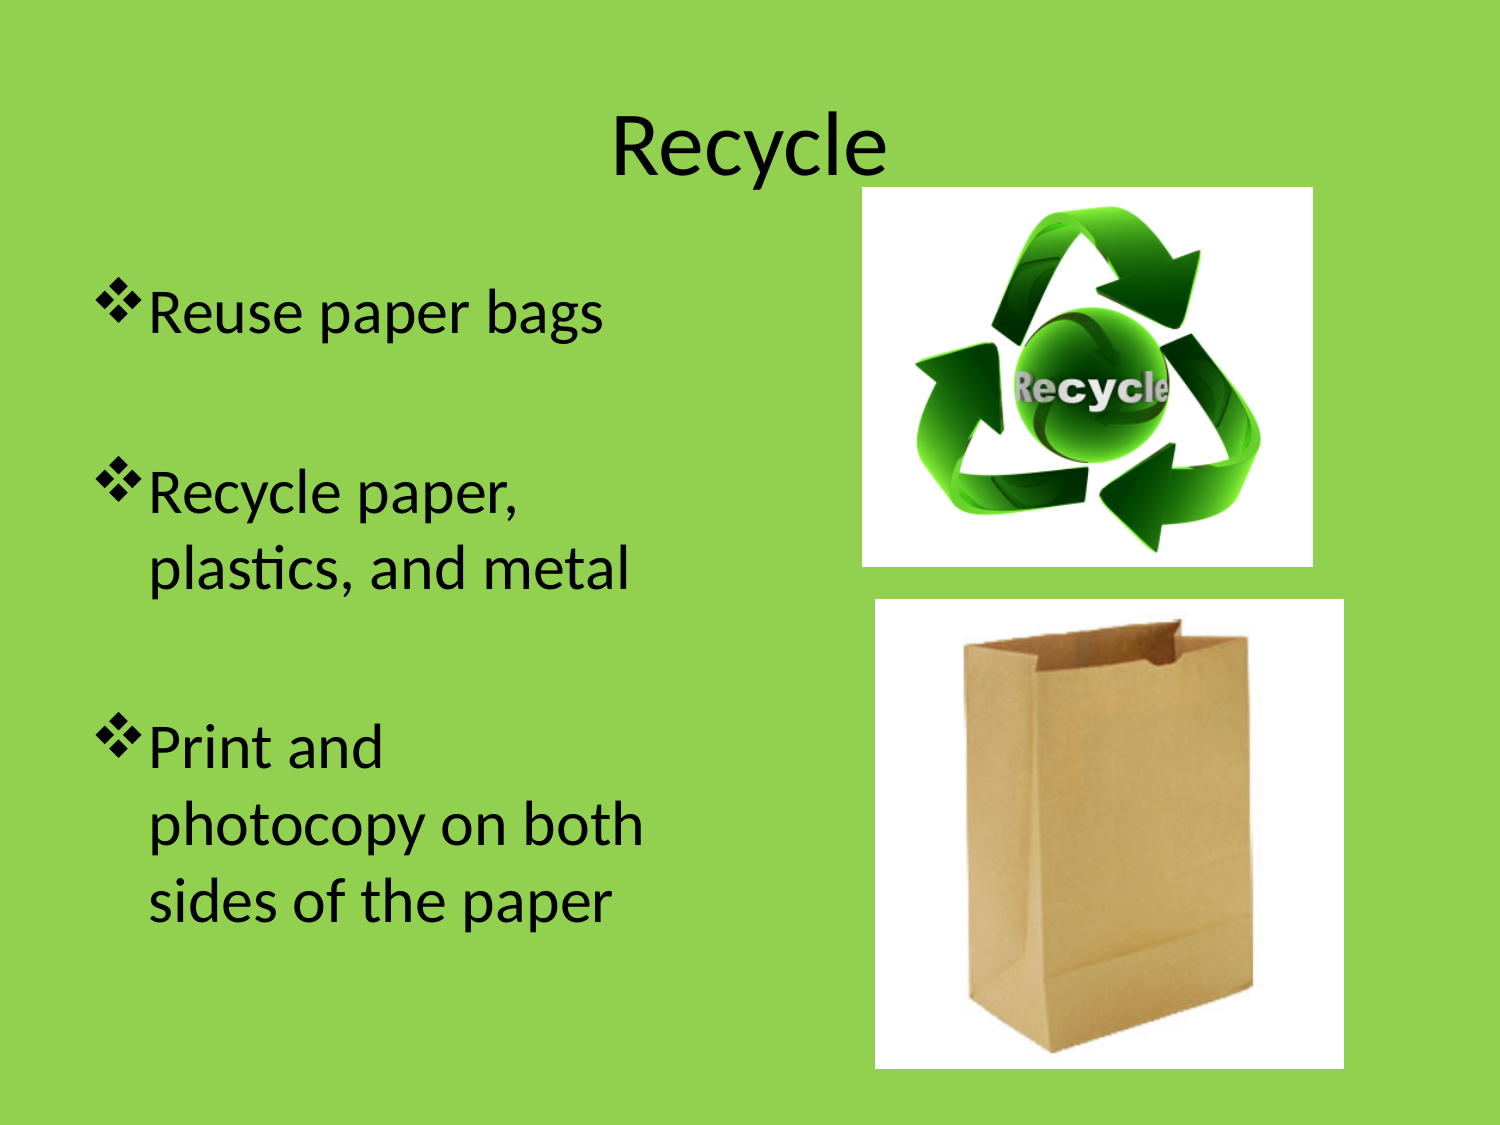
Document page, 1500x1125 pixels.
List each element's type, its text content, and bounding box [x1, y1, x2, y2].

picture [862, 187, 1313, 568]
title Recycle [75, 45, 1425, 233]
list Reuse paper bags Recycle paper, plastics, and metal Print and photocopy on both sides of the paper [75, 262, 663, 1005]
picture [874, 599, 1344, 1069]
